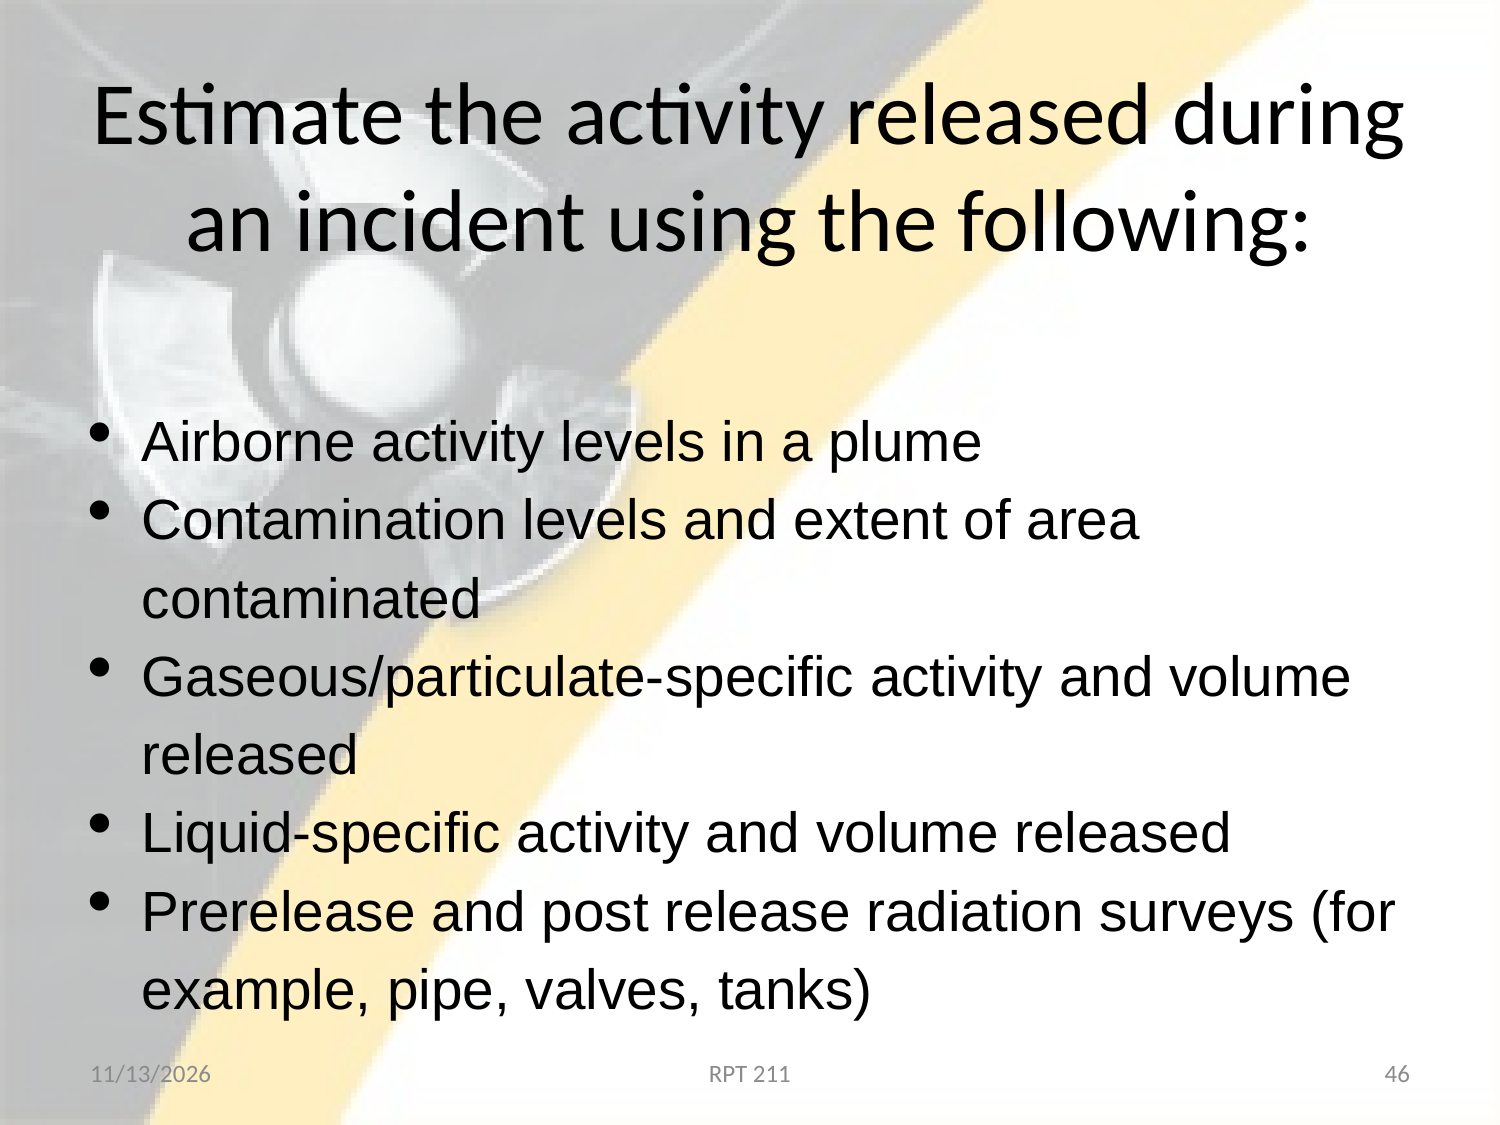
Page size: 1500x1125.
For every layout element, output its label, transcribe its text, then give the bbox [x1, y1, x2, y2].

footer RPT 211 [512, 1042, 988, 1103]
list Airborne activity levels in a plume Contamination levels and extent of area contaminated Gaseous/particulate-specific activity and volume released Liquid-specific activity and volume released Prerelease and post release radiation surveys (for example, pipe, valves, tanks) [75, 387, 1425, 1032]
slide_number 46 [1074, 1042, 1425, 1103]
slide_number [75, 1042, 425, 1103]
title Estimate the activity released during an incident using the following: [75, 45, 1425, 387]
